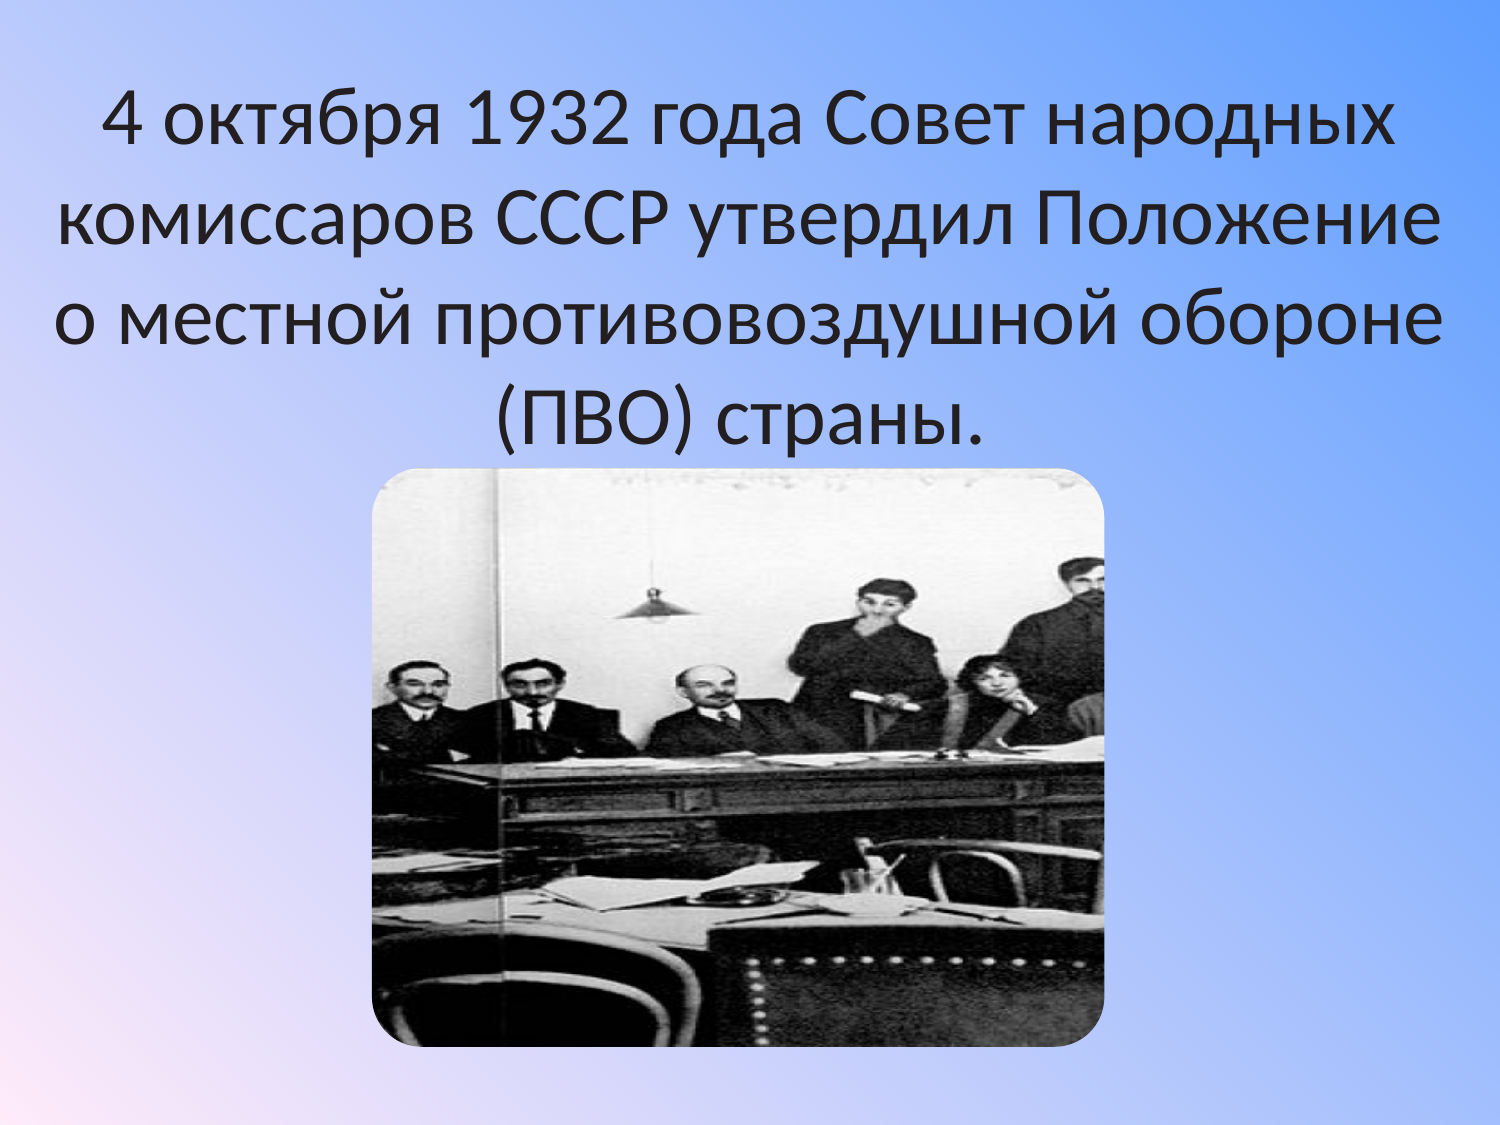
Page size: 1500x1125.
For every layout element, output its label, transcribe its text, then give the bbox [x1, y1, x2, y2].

title 4 октября 1932 года Совет народных комиссаров СССР утвердил Положение о местной противовоздушной обороне (ПВО) страны. [29, 30, 1471, 492]
picture [371, 467, 1105, 1048]
